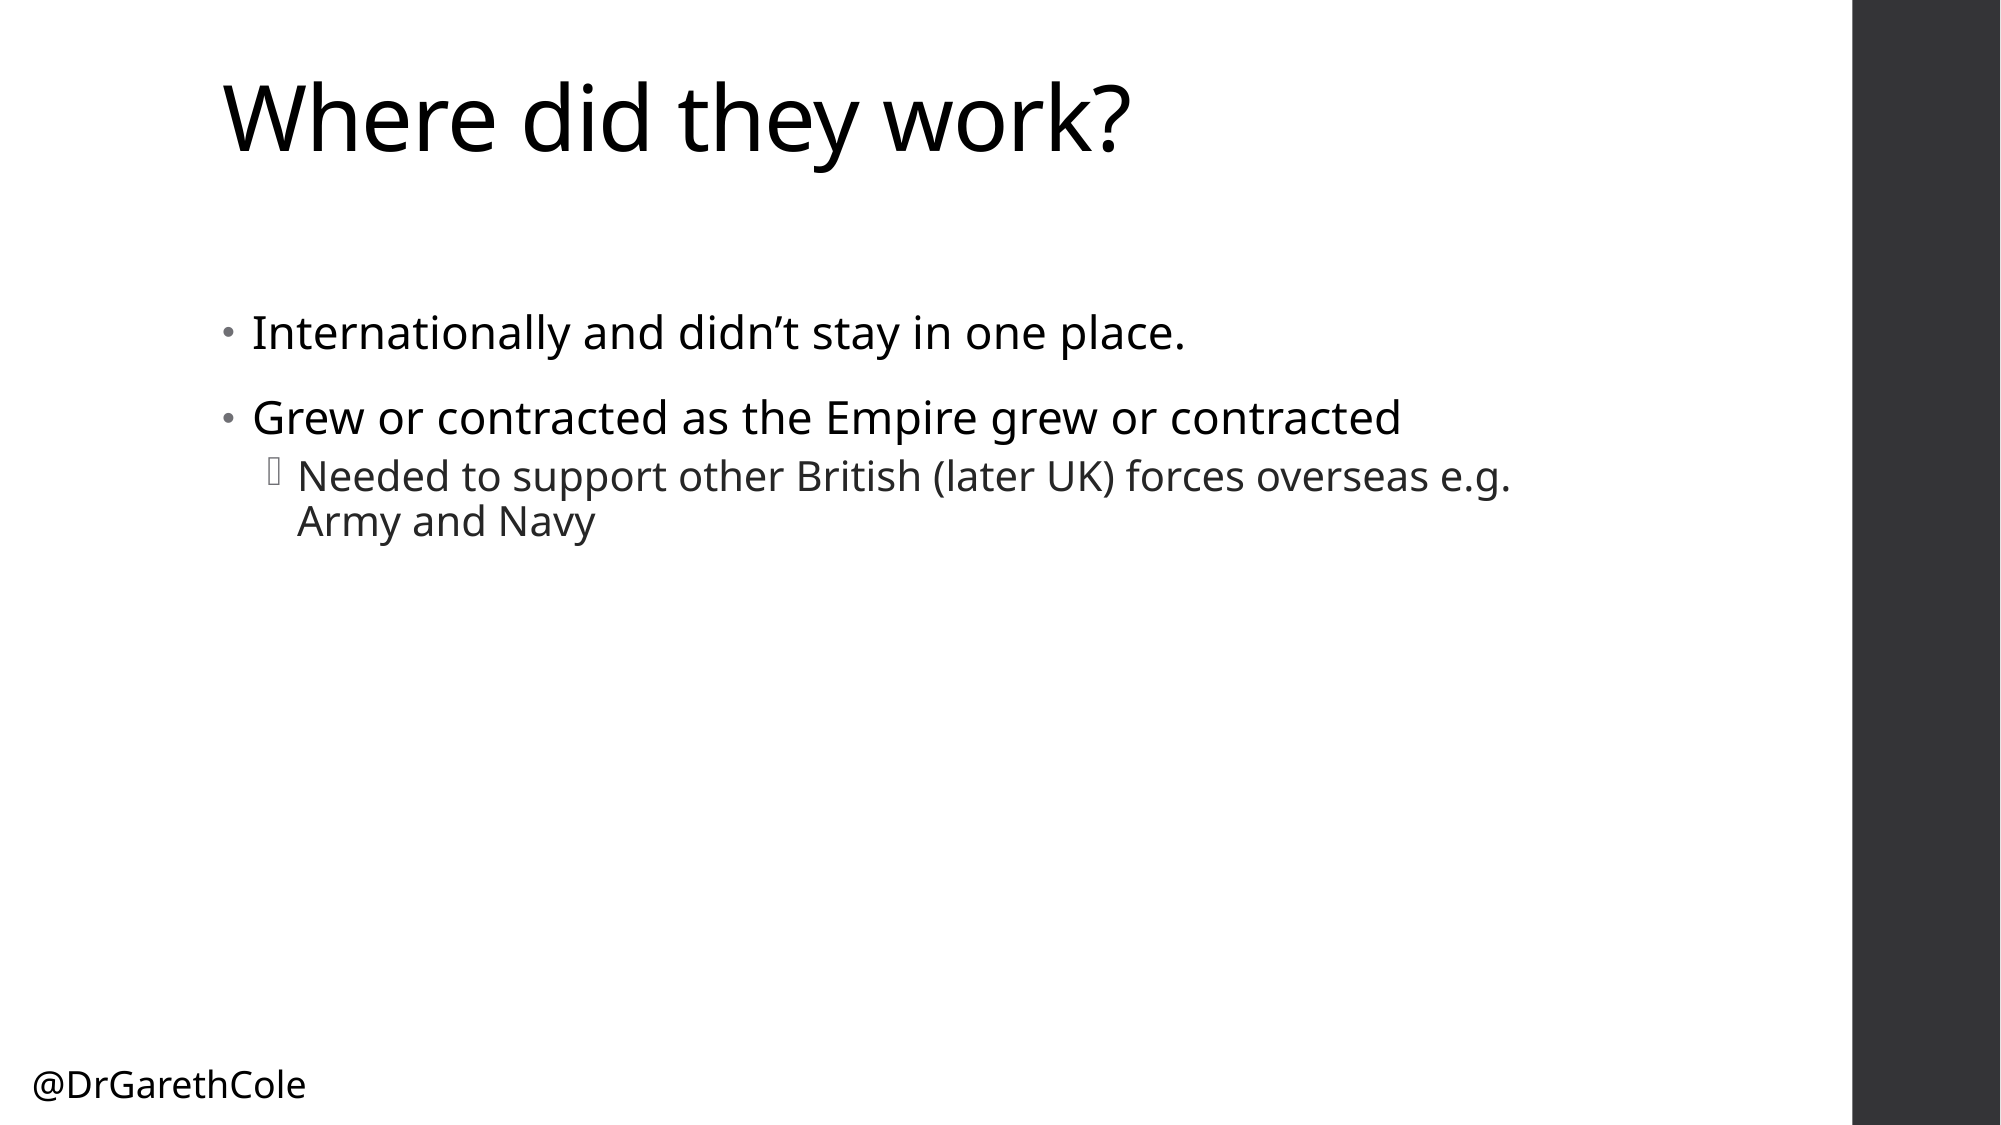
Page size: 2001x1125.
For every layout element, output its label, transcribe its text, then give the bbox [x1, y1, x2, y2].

title Where did they work? [206, 60, 1797, 179]
list Internationally and didn’t stay in one place. Grew or contracted as the Empire grew or contracted Needed to support other British (later UK) forces overseas e.g. Army and Navy [206, 299, 1617, 1014]
text_box @DrGarethCole [17, 1053, 329, 1114]
